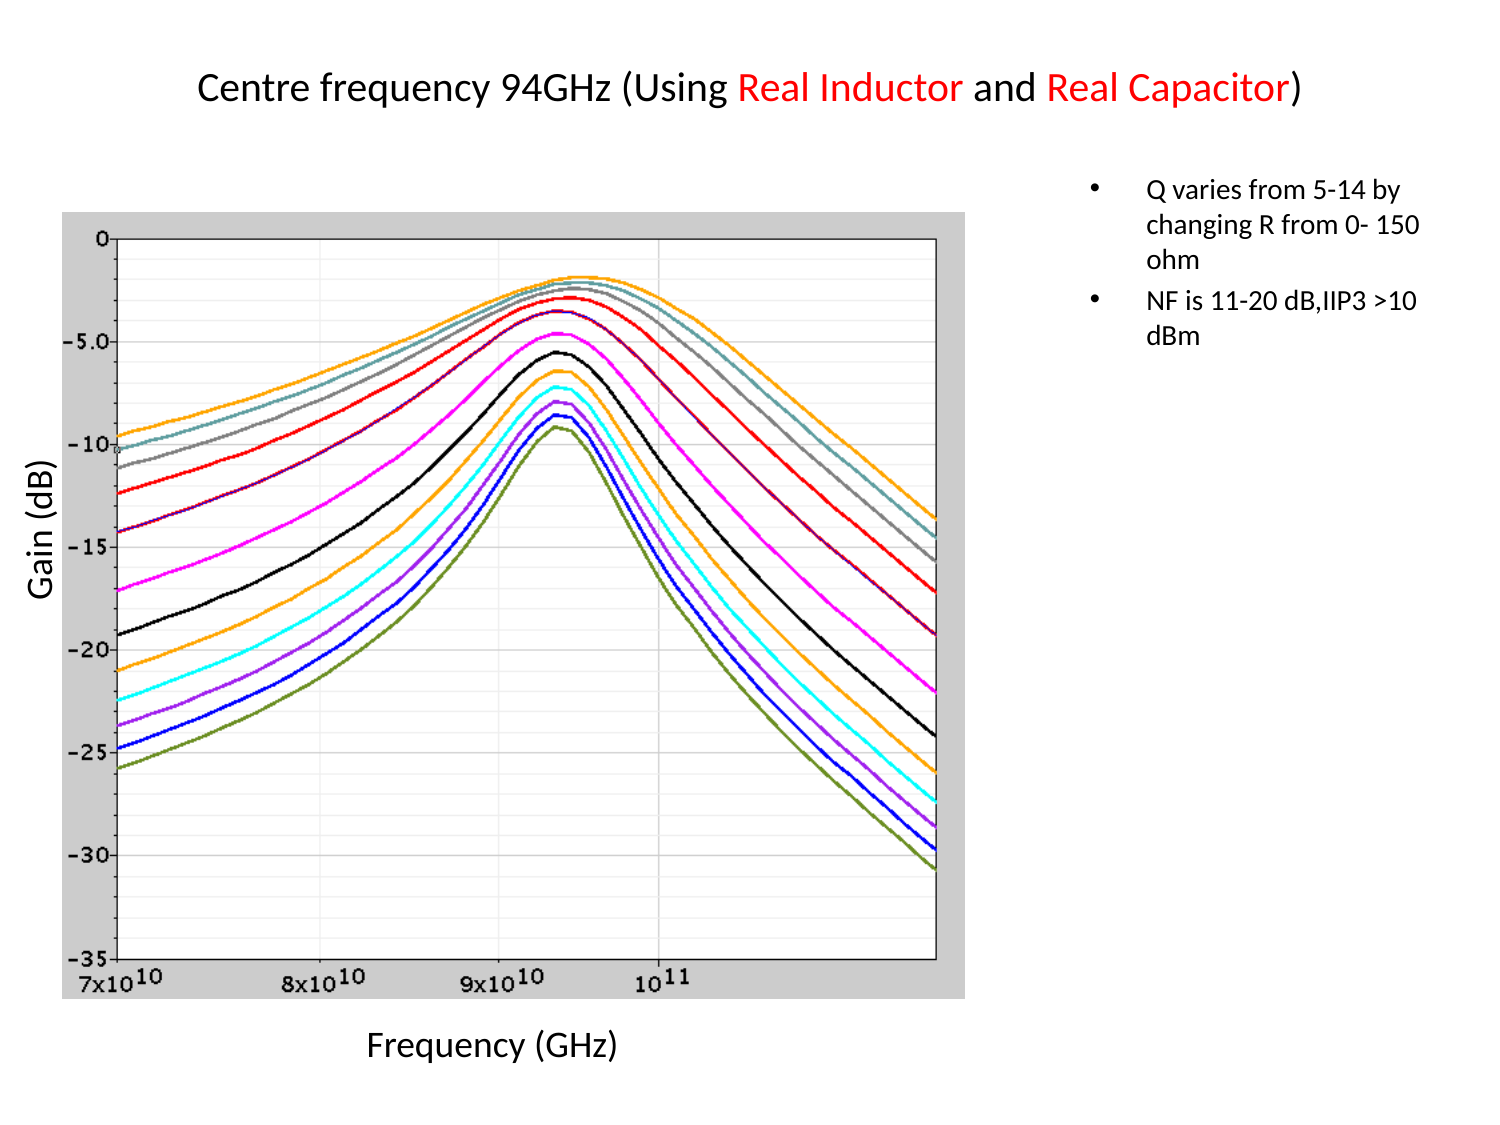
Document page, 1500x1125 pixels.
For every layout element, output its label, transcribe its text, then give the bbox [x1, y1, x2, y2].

text_box Frequency (GHz) [351, 1012, 634, 1073]
picture [62, 212, 965, 999]
title Centre frequency 94GHz (Using Real Inductor and Real Capacitor) [75, 45, 1425, 125]
text_box Gain (dB) [7, 443, 57, 615]
list Q varies from 5-14 by changing R from 0- 150 ohm NF is 11-20 dB,IIP3 >10 dBm [1074, 162, 1463, 713]
